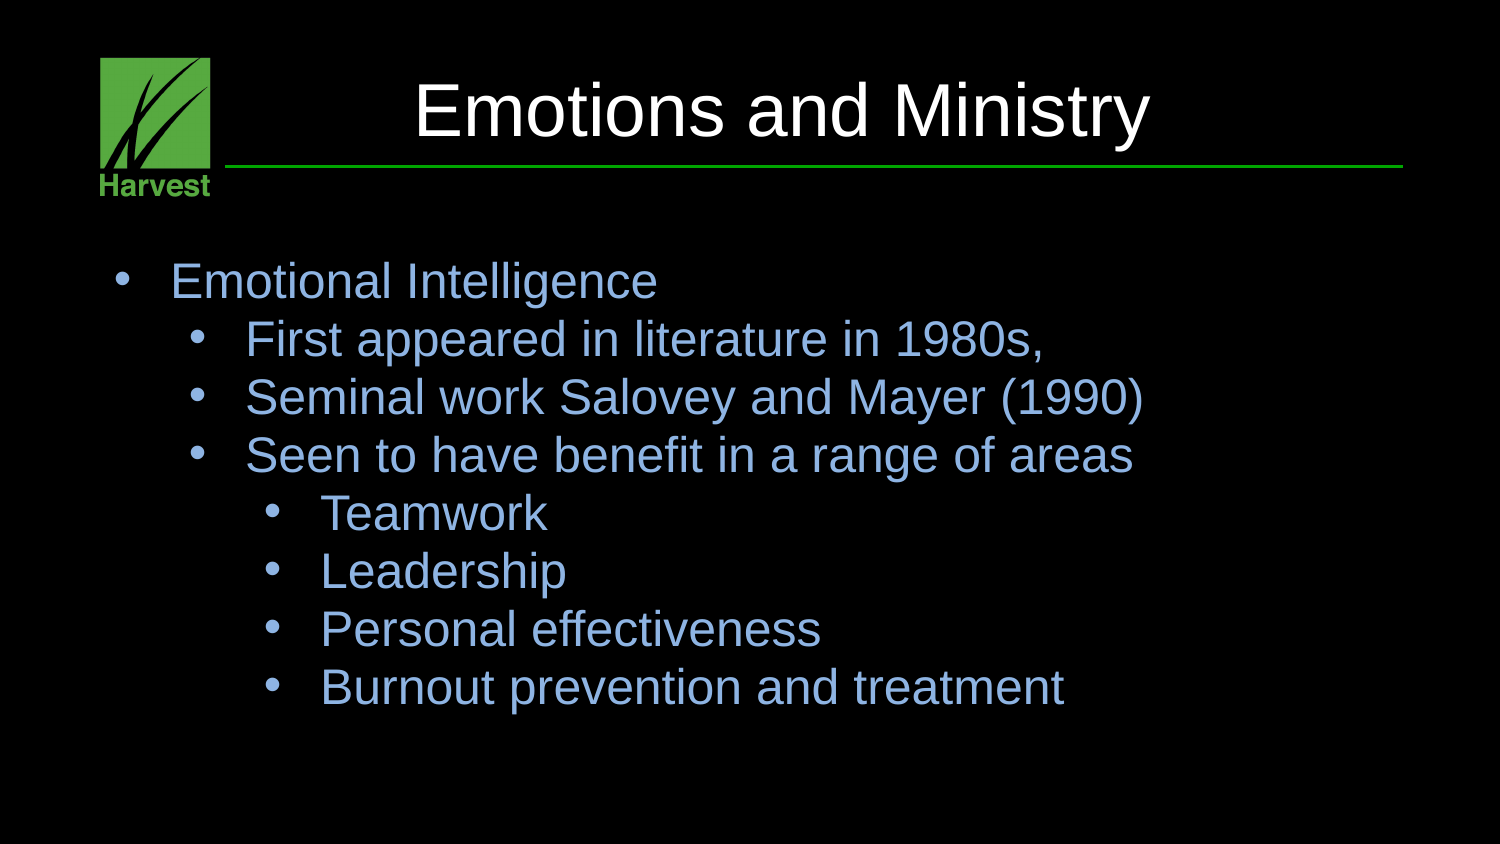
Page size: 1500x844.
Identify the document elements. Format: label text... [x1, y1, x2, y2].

picture [84, 56, 226, 198]
title Emotions and Ministry [276, 56, 1289, 156]
subtitle Emotional Intelligence First appeared in literature in 1980s, Seminal work Salovey and Mayer (1990) Seen to have benefit in a range of areas Teamwork Leadership Personal effectiveness Burnout prevention and treatment [98, 252, 1403, 775]
